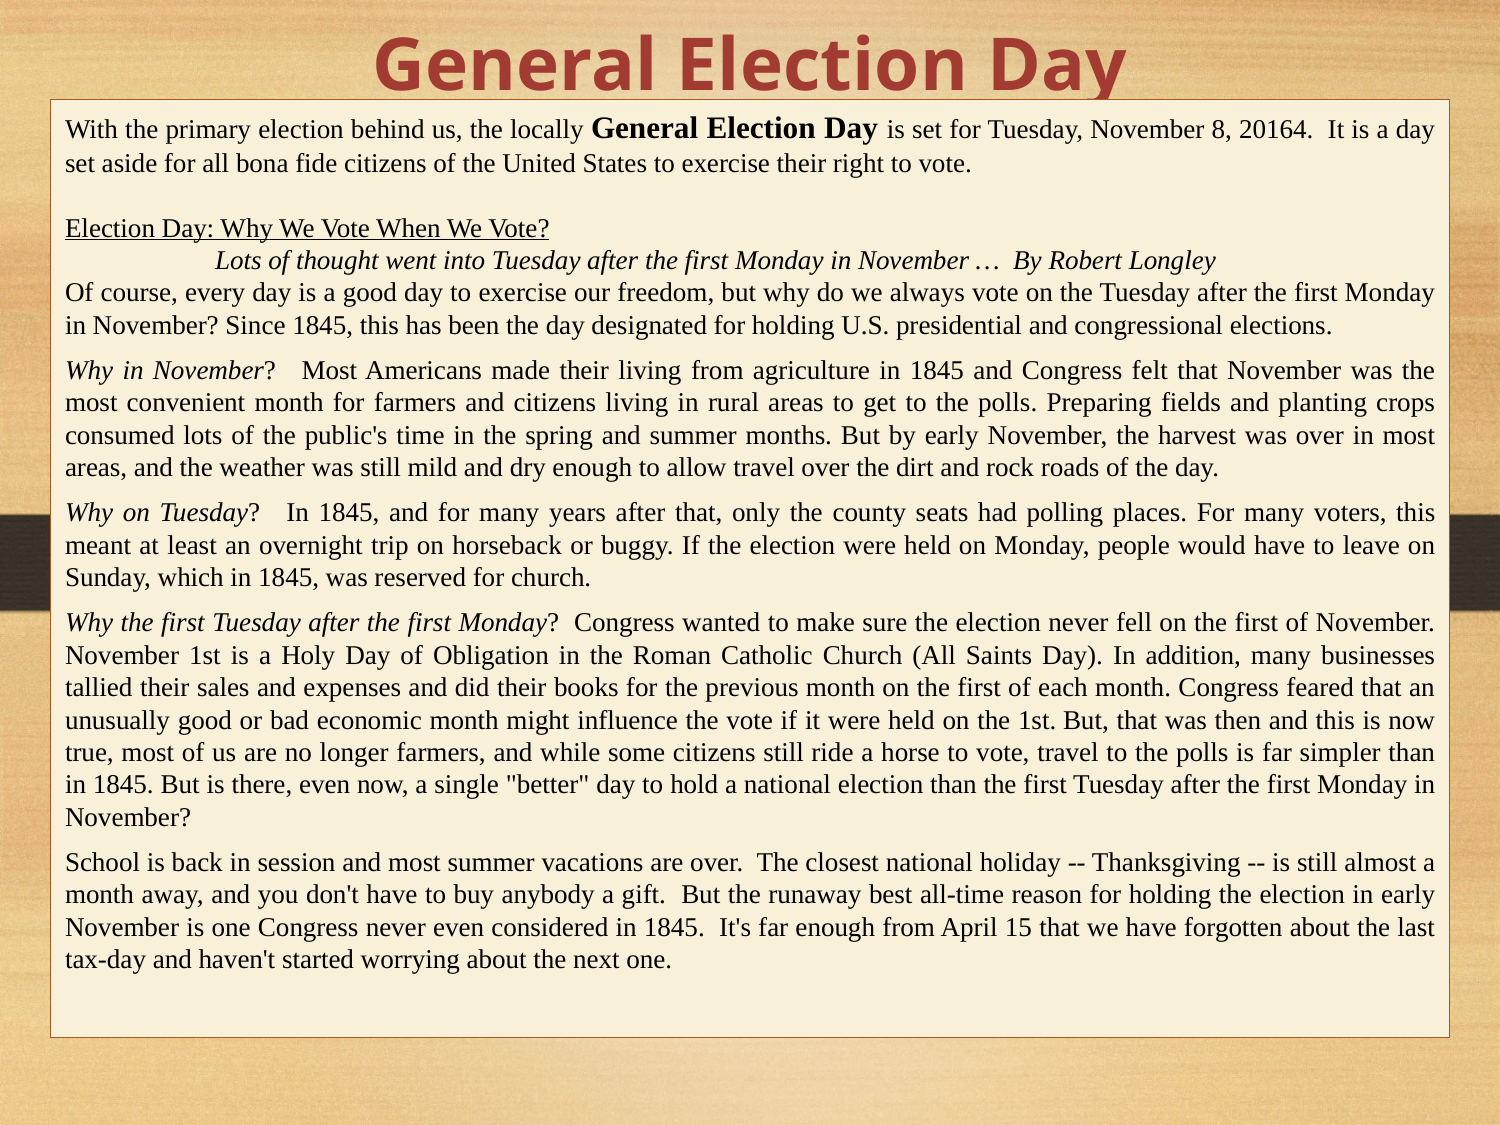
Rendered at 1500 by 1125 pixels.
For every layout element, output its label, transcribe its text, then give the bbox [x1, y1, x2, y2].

picture [0, 0, 1500, 1125]
title General Election Day [50, 24, 1450, 99]
subtitle With the primary election behind us, the locally General Election Day is set for Tuesday, November 8, 20164. It is a day set aside for all bona fide citizens of the United States to exercise their right to vote. Election Day: Why We Vote When We Vote? Lots of thought went into Tuesday after the first Monday in November … By Robert Longley Of course, every day is a good day to exercise our freedom, but why do we always vote on the Tuesday after the first Monday in November? Since 1845, this has been the day designated for holding U.S. presidential and congressional elections. Why in November? Most Americans made their living from agriculture in 1845 and Congress felt that November was the most convenient month for farmers and citizens living in rural areas to get to the polls. Preparing fields and planting crops consumed lots of the public's time in the spring and summer months. But by early November, the harvest was over in most areas, and the weather was still mild and dry enough to allow travel over the dirt and rock roads of the day. Why on Tuesday? In 1845, and for many years after that, only the county seats had polling places. For many voters, this meant at least an overnight trip on horseback or buggy. If the election were held on Monday, people would have to leave on Sunday, which in 1845, was reserved for church. Why the first Tuesday after the first Monday? Congress wanted to make sure the election never fell on the first of November. November 1st is a Holy Day of Obligation in the Roman Catholic Church (All Saints Day). In addition, many businesses tallied their sales and expenses and did their books for the previous month on the first of each month. Congress feared that an unusually good or bad economic month might influence the vote if it were held on the 1st. But, that was then and this is now true, most of us are no longer farmers, and while some citizens still ride a horse to vote, travel to the polls is far simpler than in 1845. But is there, even now, a single "better" day to hold a national election than the first Tuesday after the first Monday in November? School is back in session and most summer vacations are over. The closest national holiday -- Thanksgiving -- is still almost a month away, and you don't have to buy anybody a gift. But the runaway best all-time reason for holding the election in early November is one Congress never even considered in 1845. It's far enough from April 15 that we have forgotten about the last tax-day and haven't started worrying about the next one. [50, 99, 1450, 1038]
